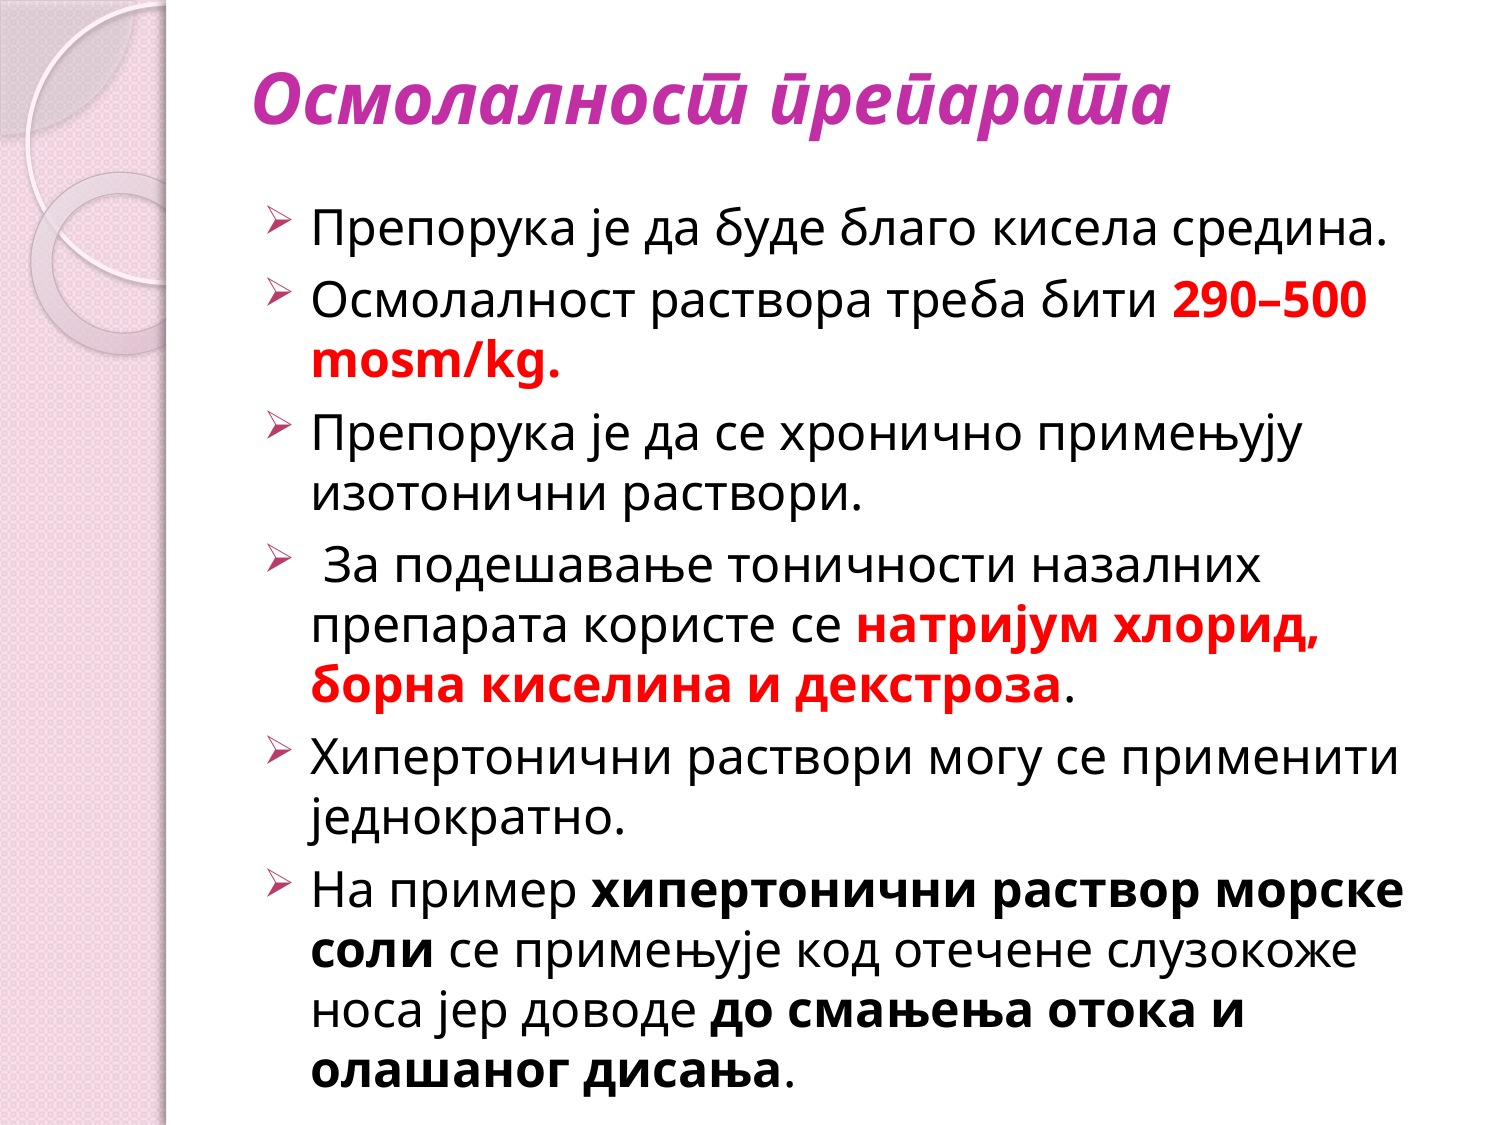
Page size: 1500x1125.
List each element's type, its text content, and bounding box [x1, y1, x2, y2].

title Осмолалност препарата [235, 45, 1466, 187]
list Препорука је да буде благо кисела средина. Осмолалност раствора треба бити 290–500 mosm/kg. Препорука је да се хронично примењују изотонични раствори. За подешавање тоничности назалних препарата користе се натријум хлорид, борна киселина и декстроза. Хипертонични раствори могу се применити једнократно. На пример хипертонични раствор морске соли се примењује код отечене слузокоже носа јер доводе до смањења отока и олашаног дисања. [235, 187, 1466, 1025]
